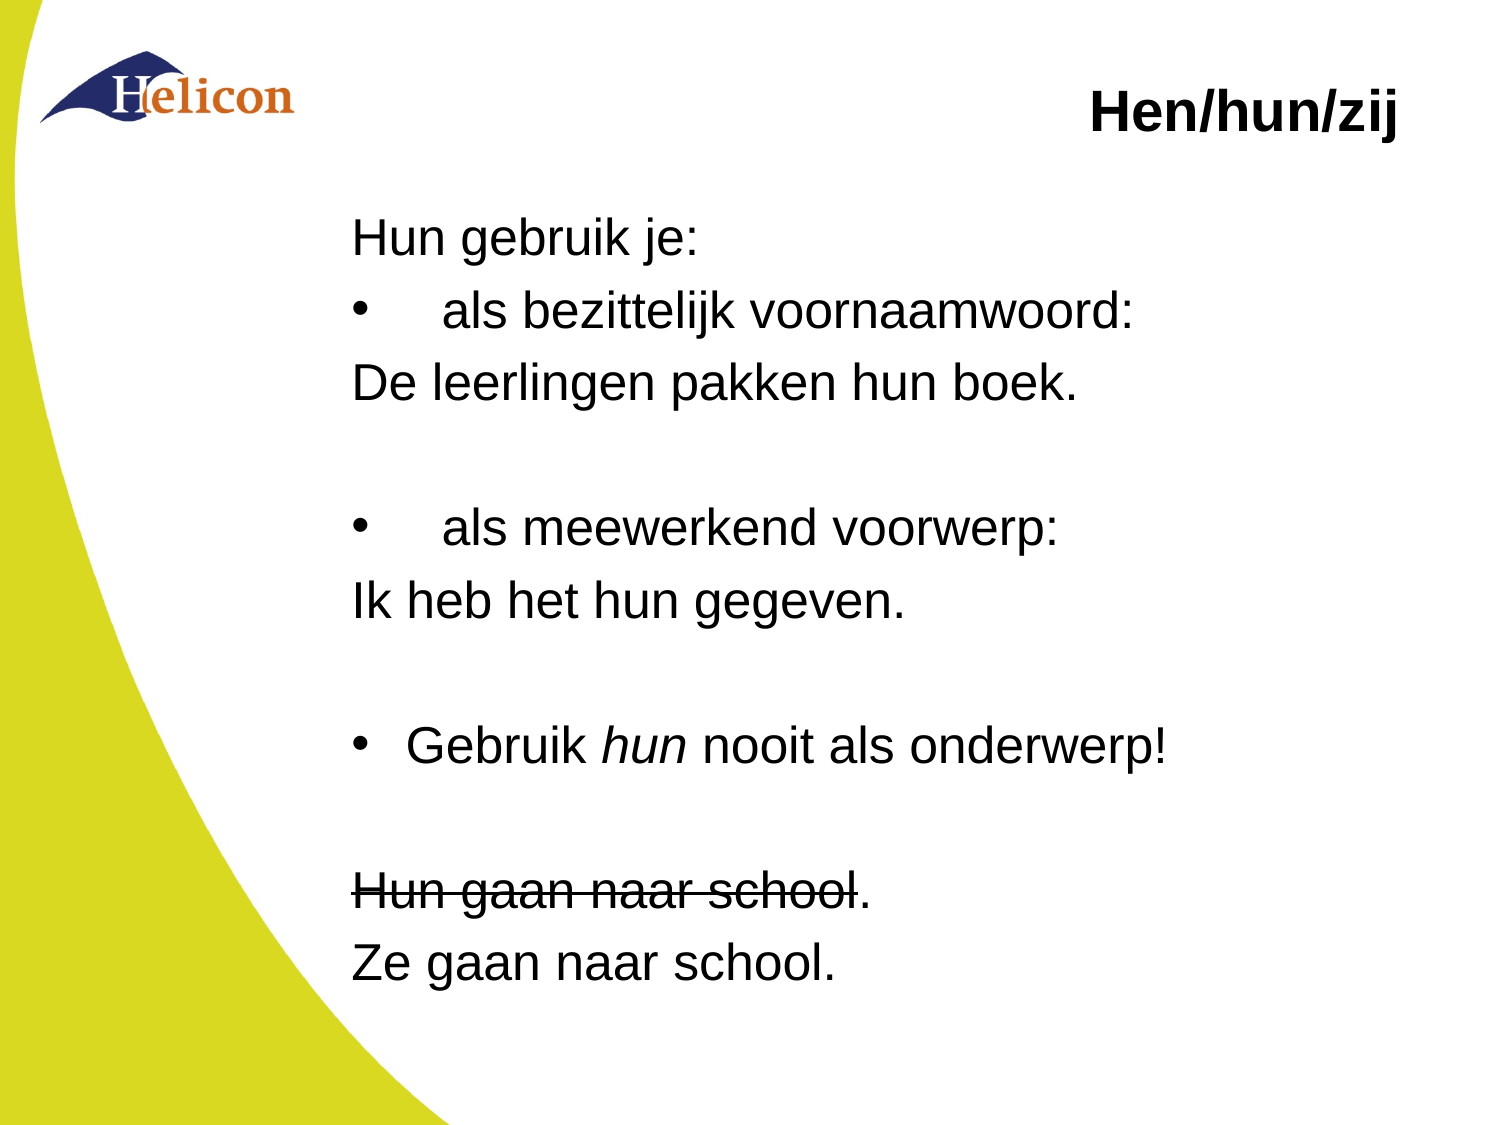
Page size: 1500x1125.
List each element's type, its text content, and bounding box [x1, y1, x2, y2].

picture [0, 0, 1500, 1125]
list Hun gebruik je: als bezittelijk voornaamwoord: De leerlingen pakken hun boek. als meewerkend voorwerp: Ik heb het hun gegeven. Gebruik hun nooit als onderwerp! Hun gaan naar school. Ze gaan naar school. [336, 196, 1425, 1005]
title Hen/hun/zij [324, 54, 1415, 161]
